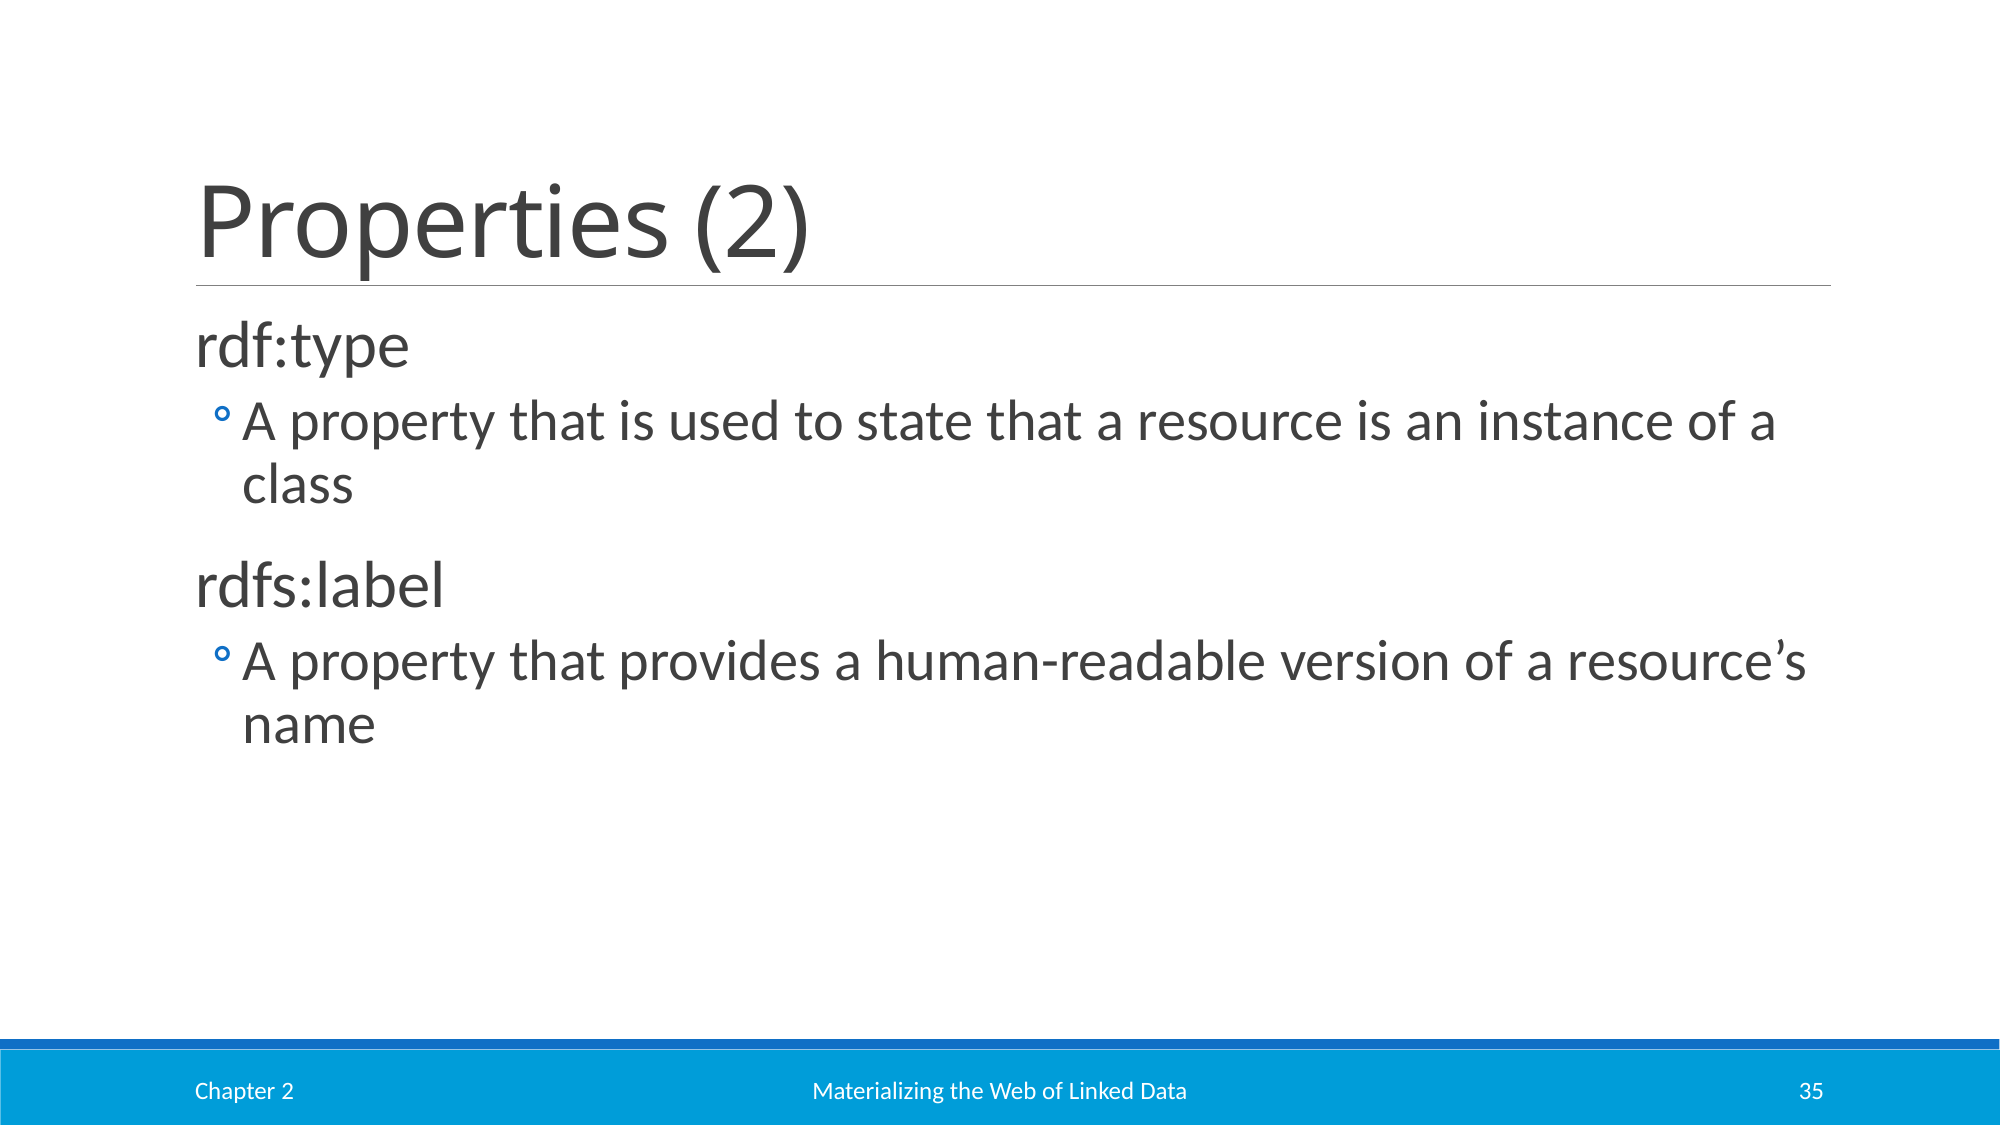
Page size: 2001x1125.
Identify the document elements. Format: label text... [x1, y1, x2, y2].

slide_number 35 [1624, 1059, 1840, 1120]
slide_number Chapter 2 [180, 1059, 586, 1120]
footer Materializing the Web of Linked Data [604, 1059, 1396, 1120]
list rdf:type A property that is used to state that a resource is an instance of a class rdfs:label A property that provides a human-readable version of a resource’s name [180, 302, 1830, 963]
title Properties (2) [180, 47, 1830, 285]
